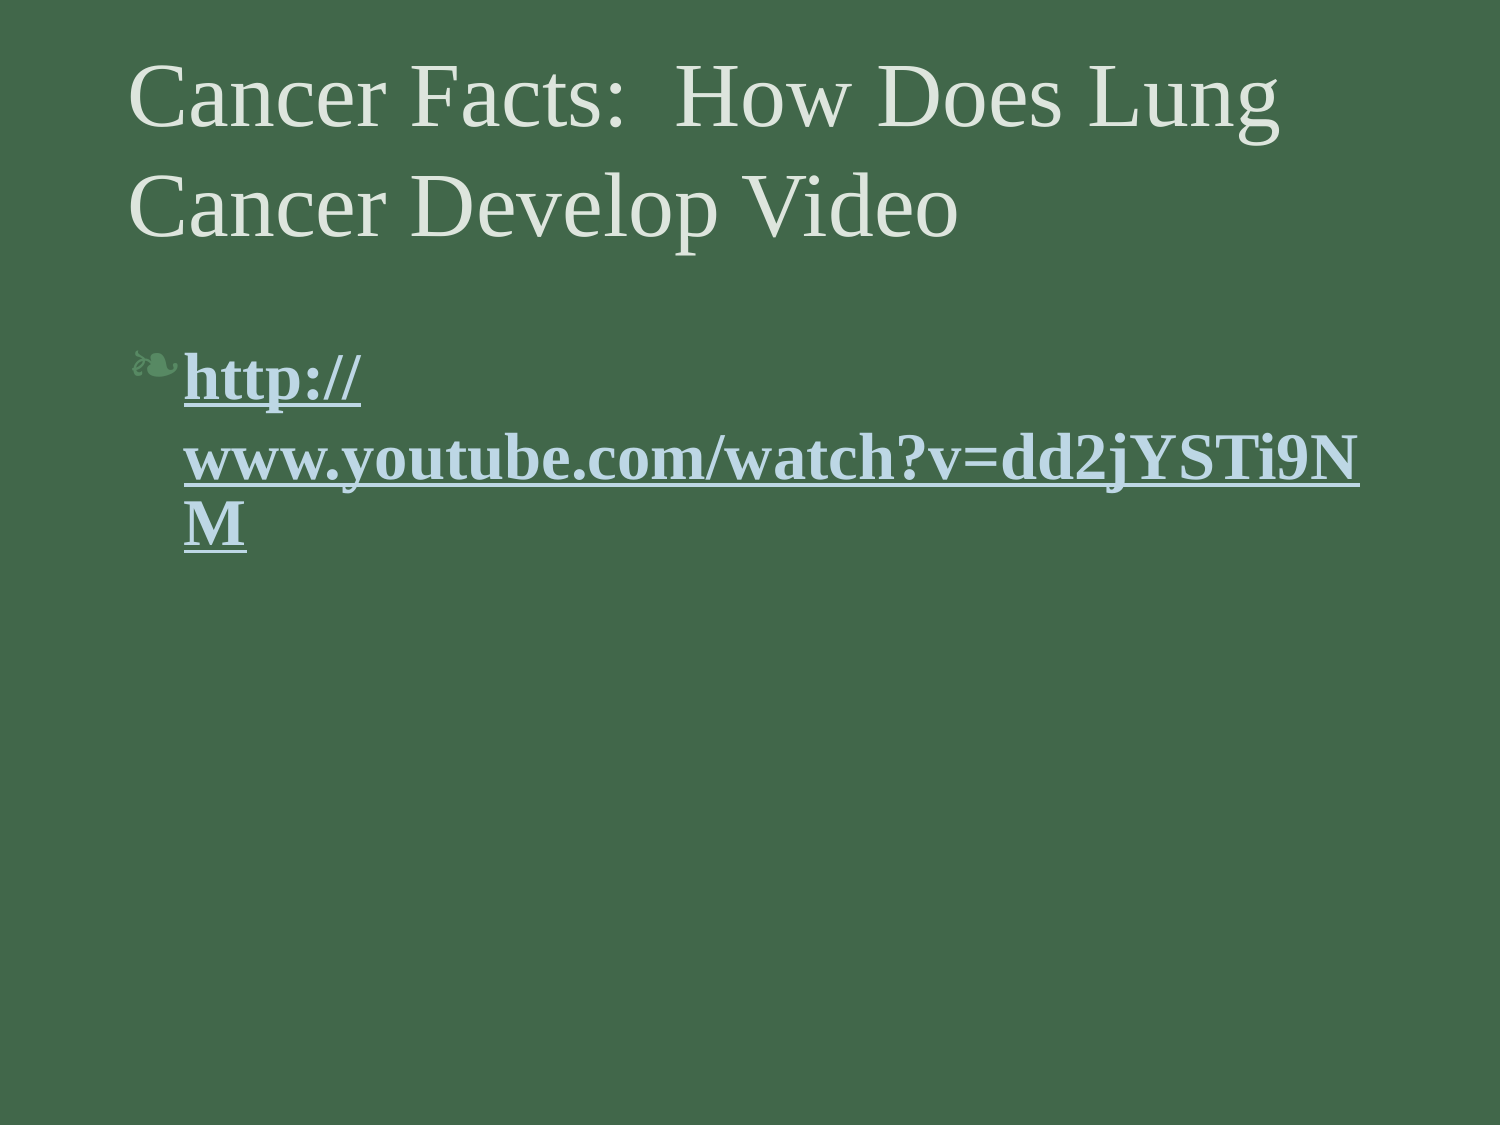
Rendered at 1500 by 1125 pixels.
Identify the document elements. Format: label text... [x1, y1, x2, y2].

title Cancer Facts: How Does Lung Cancer Develop Video [112, 74, 1388, 263]
list http://www.youtube.com/watch?v=dd2jYSTi9NM [112, 324, 1388, 1001]
